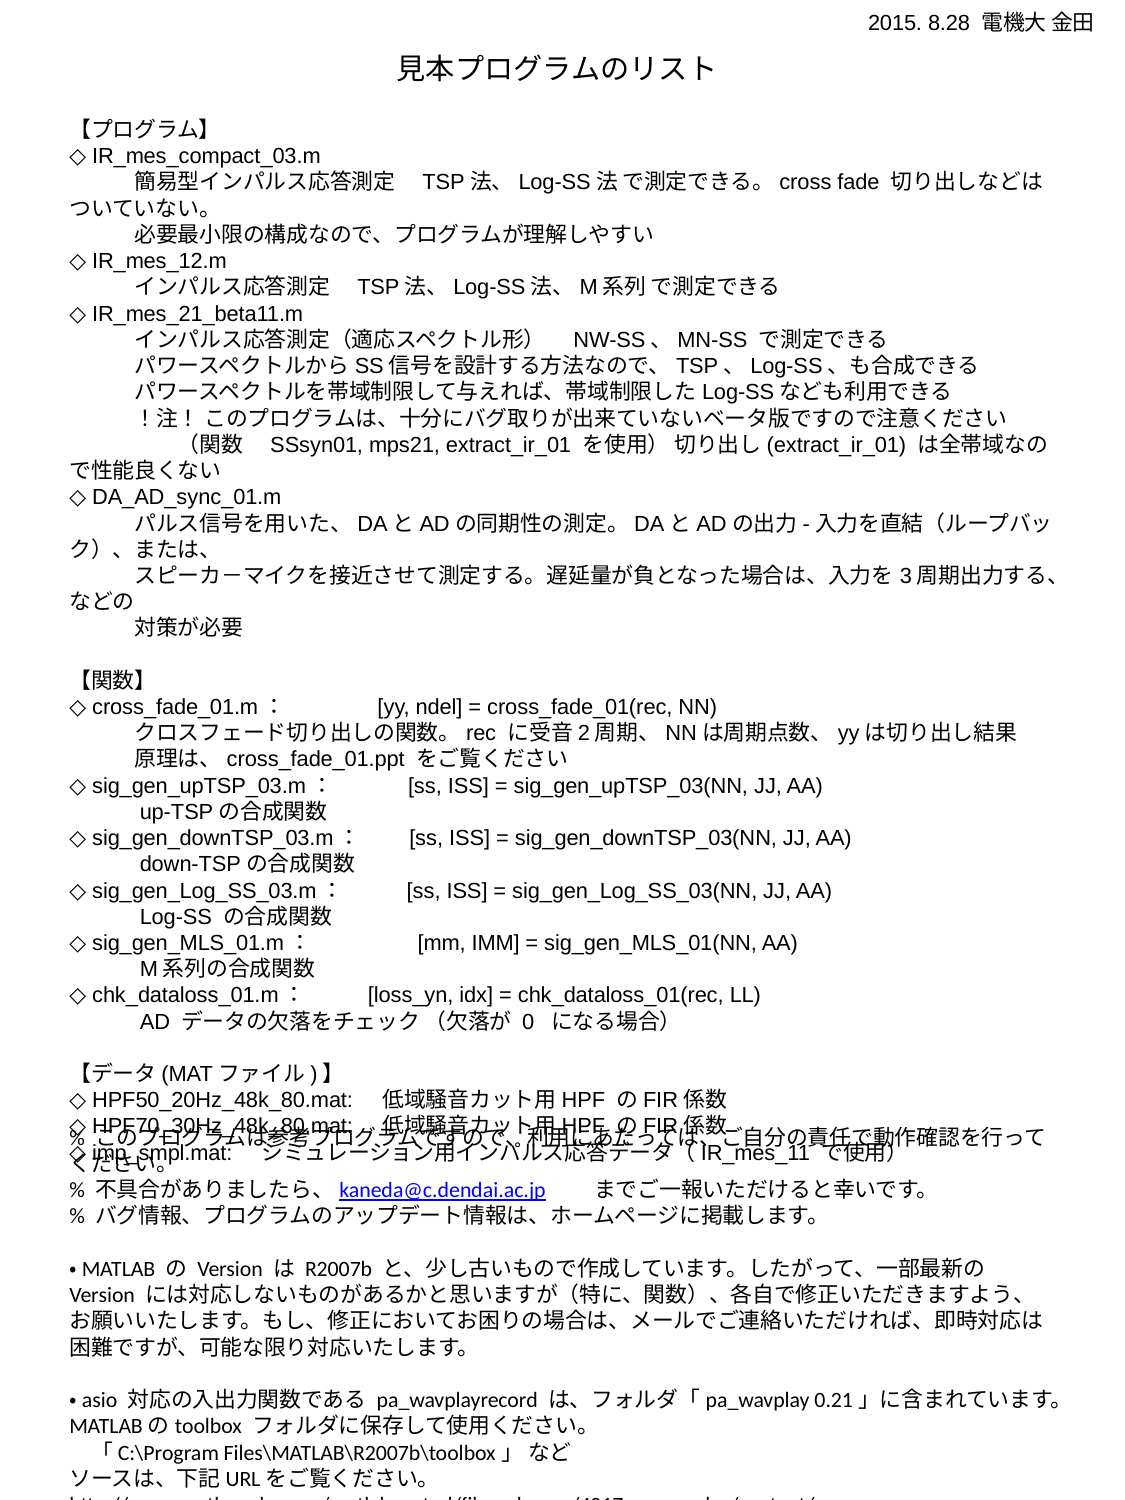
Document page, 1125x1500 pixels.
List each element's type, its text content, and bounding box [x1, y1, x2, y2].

text_box 【プログラム】 ◇ IR_mes_compact_03.m 簡易型インパルス応答測定 TSP法、Log-SS法 で測定できる。cross fade 切り出しなどはついていない。 必要最小限の構成なので、プログラムが理解しやすい ◇ IR_mes_12.m インパルス応答測定 TSP法、Log-SS法、M系列 で測定できる ◇ IR_mes_21_beta11.m インパルス応答測定（適応スペクトル形） NW-SS、MN-SS で測定できる パワースペクトルからSS信号を設計する方法なので、TSP、Log-SS、も合成できる パワースペクトルを帯域制限して与えれば、帯域制限したLog-SSなども利用できる ！注！ このプログラムは、十分にバグ取りが出来ていないベータ版ですので注意ください （関数 SSsyn01, mps21, extract_ir_01 を使用） 切り出し(extract_ir_01) は全帯域なので性能良くない ◇ DA_AD_sync_01.m パルス信号を用いた、DAとADの同期性の測定。DAとADの出力-入力を直結（ループバック）、または、 スピーカ－マイクを接近させて測定する。遅延量が負となった場合は、入力を3周期出力する、などの 対策が必要 【関数】 ◇ cross_fade_01.m： [yy, ndel] = cross_fade_01(rec, NN) クロスフェード切り出しの関数。rec に受音2周期、NNは周期点数、yyは切り出し結果 原理は、cross_fade_01.ppt をご覧ください ◇ sig_gen_upTSP_03.m： [ss, ISS] = sig_gen_upTSP_03(NN, JJ, AA) up-TSPの合成関数 ◇ sig_gen_downTSP_03.m： [ss, ISS] = sig_gen_downTSP_03(NN, JJ, AA) down-TSPの合成関数 ◇ sig_gen_Log_SS_03.m： [ss, ISS] = sig_gen_Log_SS_03(NN, JJ, AA) Log-SS の合成関数 ◇ sig_gen_MLS_01.m： [mm, IMM] = sig_gen_MLS_01(NN, AA) M系列の合成関数 ◇ chk_dataloss_01.m： [loss_yn, idx] = chk_dataloss_01(rec, LL) AD データの欠落をチェック （欠落が 0 になる場合） 【データ(MATファイル)】 ◇ HPF50_20Hz_48k_80.mat: 低域騒音カット用HPF のFIR係数 ◇ HPF70_30Hz_48k_80.mat: 低域騒音カット用HPF のFIR係数 ◇ imp_smpl.mat: シミュレーション用インパルス応答データ（IR_mes_11 で使用） [54, 108, 1071, 1116]
text_box % このプログラムは参考プログラムですので、利用にあたっては、ご自分の責任で動作確認を行ってください。 % 不具合がありましたら、kaneda@c.dendai.ac.jp までご一報いただけると幸いです。 % バグ情報、プログラムのアップデート情報は、ホームページに掲載します。 ・MATLAB の Version は R2007b と、少し古いもので作成しています。したがって、一部最新の Version には対応しないものがあるかと思いますが（特に、関数）、各自で修正いただきますよう、お願いいたします。もし、修正においてお困りの場合は、メールでご連絡いただければ、即時対応は困難ですが、可能な限り対応いたします。 ・asio 対応の入出力関数である pa_wavplayrecord は、フォルダ「pa_wavplay 0.21」に含まれています。MATLABのtoolbox フォルダに保存して使用ください。 「C:\Program Files\MATLAB\R2007b\toolbox」 など ソースは、下記URLをご覧ください。 http://www.mathworks.com/matlabcentral/fileexchange/4017-pa-wavplay/content/ [54, 1116, 1071, 1500]
text_box 2015. 8.28 電機大 金田 [853, 1, 1110, 42]
text_box 見本プログラムのリスト [381, 42, 733, 93]
